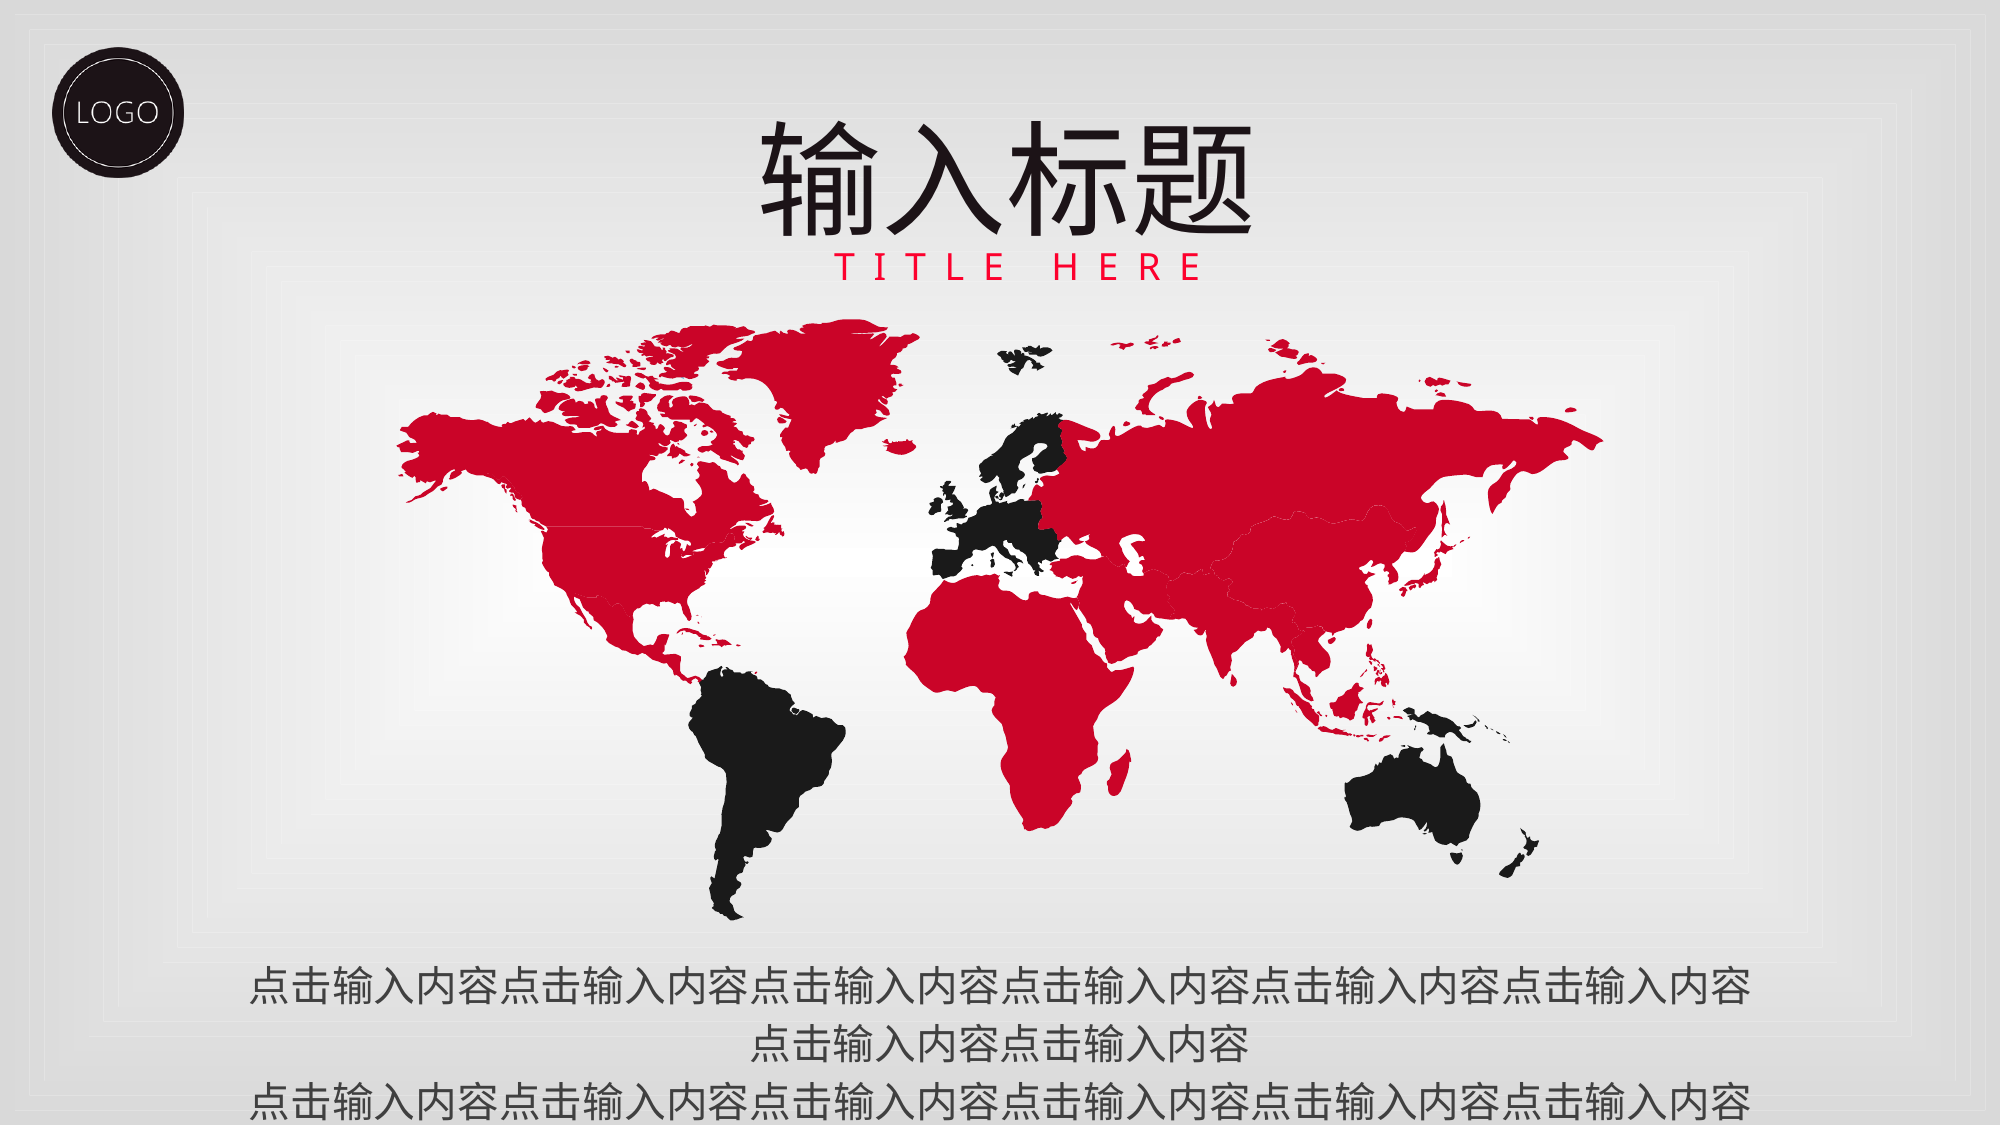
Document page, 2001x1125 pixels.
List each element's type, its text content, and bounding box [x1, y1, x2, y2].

text_box 点击输入内容点击输入内容点击输入内容点击输入内容点击输入内容点击输入内容点击输入内容点击输入内容 点击输入内容点击输入内容点击输入内容点击输入内容点击输入内容点击输入内容点击输入内容点击输入内容 [220, 943, 1780, 1125]
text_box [801, 92, 1224, 297]
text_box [396, 319, 1604, 921]
picture [52, 46, 184, 178]
